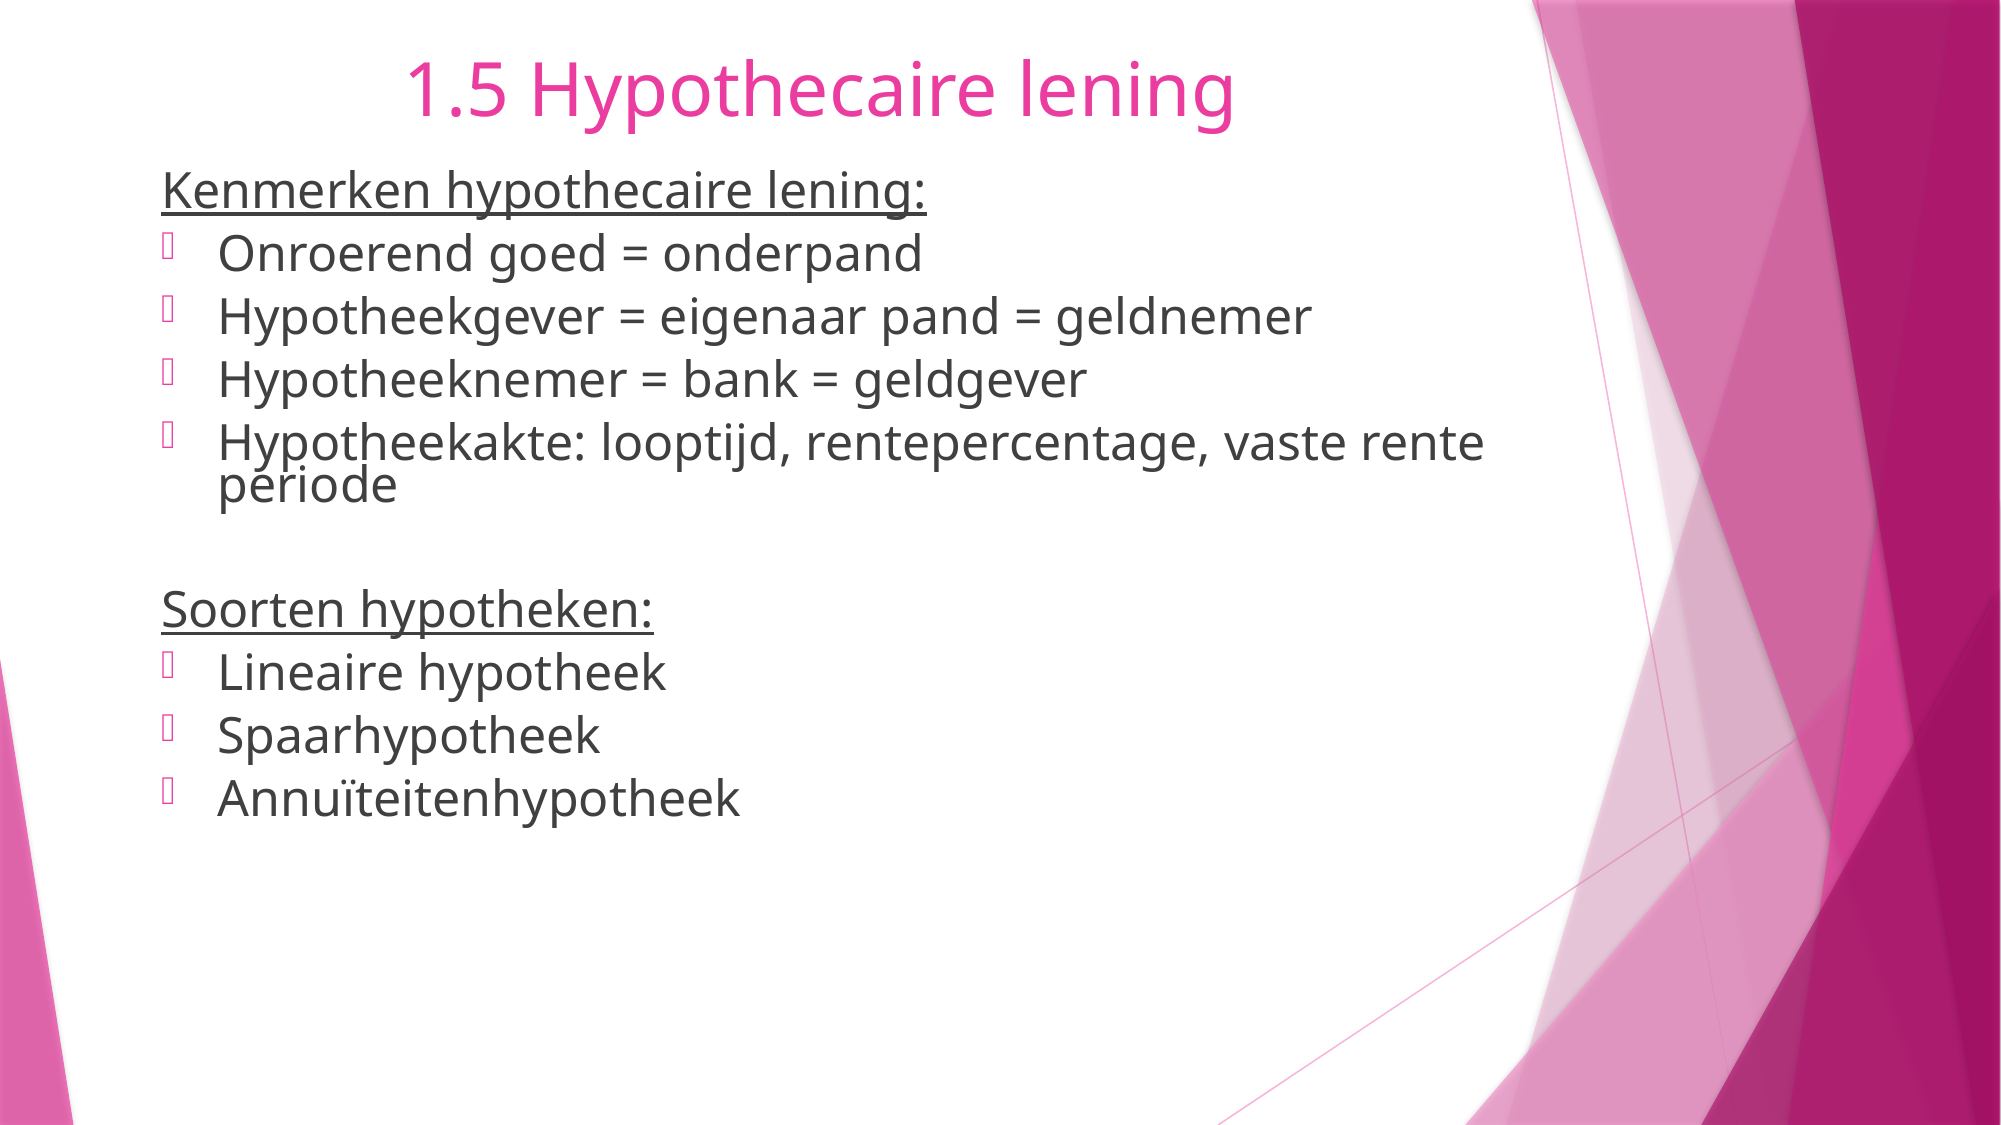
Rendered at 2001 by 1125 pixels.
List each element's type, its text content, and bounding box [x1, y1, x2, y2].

list Kenmerken hypothecaire lening: Onroerend goed = onderpand Hypotheekgever = eigenaar pand = geldnemer Hypotheeknemer = bank = geldgever Hypotheekakte: looptijd, rentepercentage, vaste rente periode Soorten hypotheken: Lineaire hypotheek Spaarhypotheek Annuïteitenhypotheek [146, 167, 1650, 1071]
title 1.5 Hypothecaire lening [388, 33, 1430, 150]
